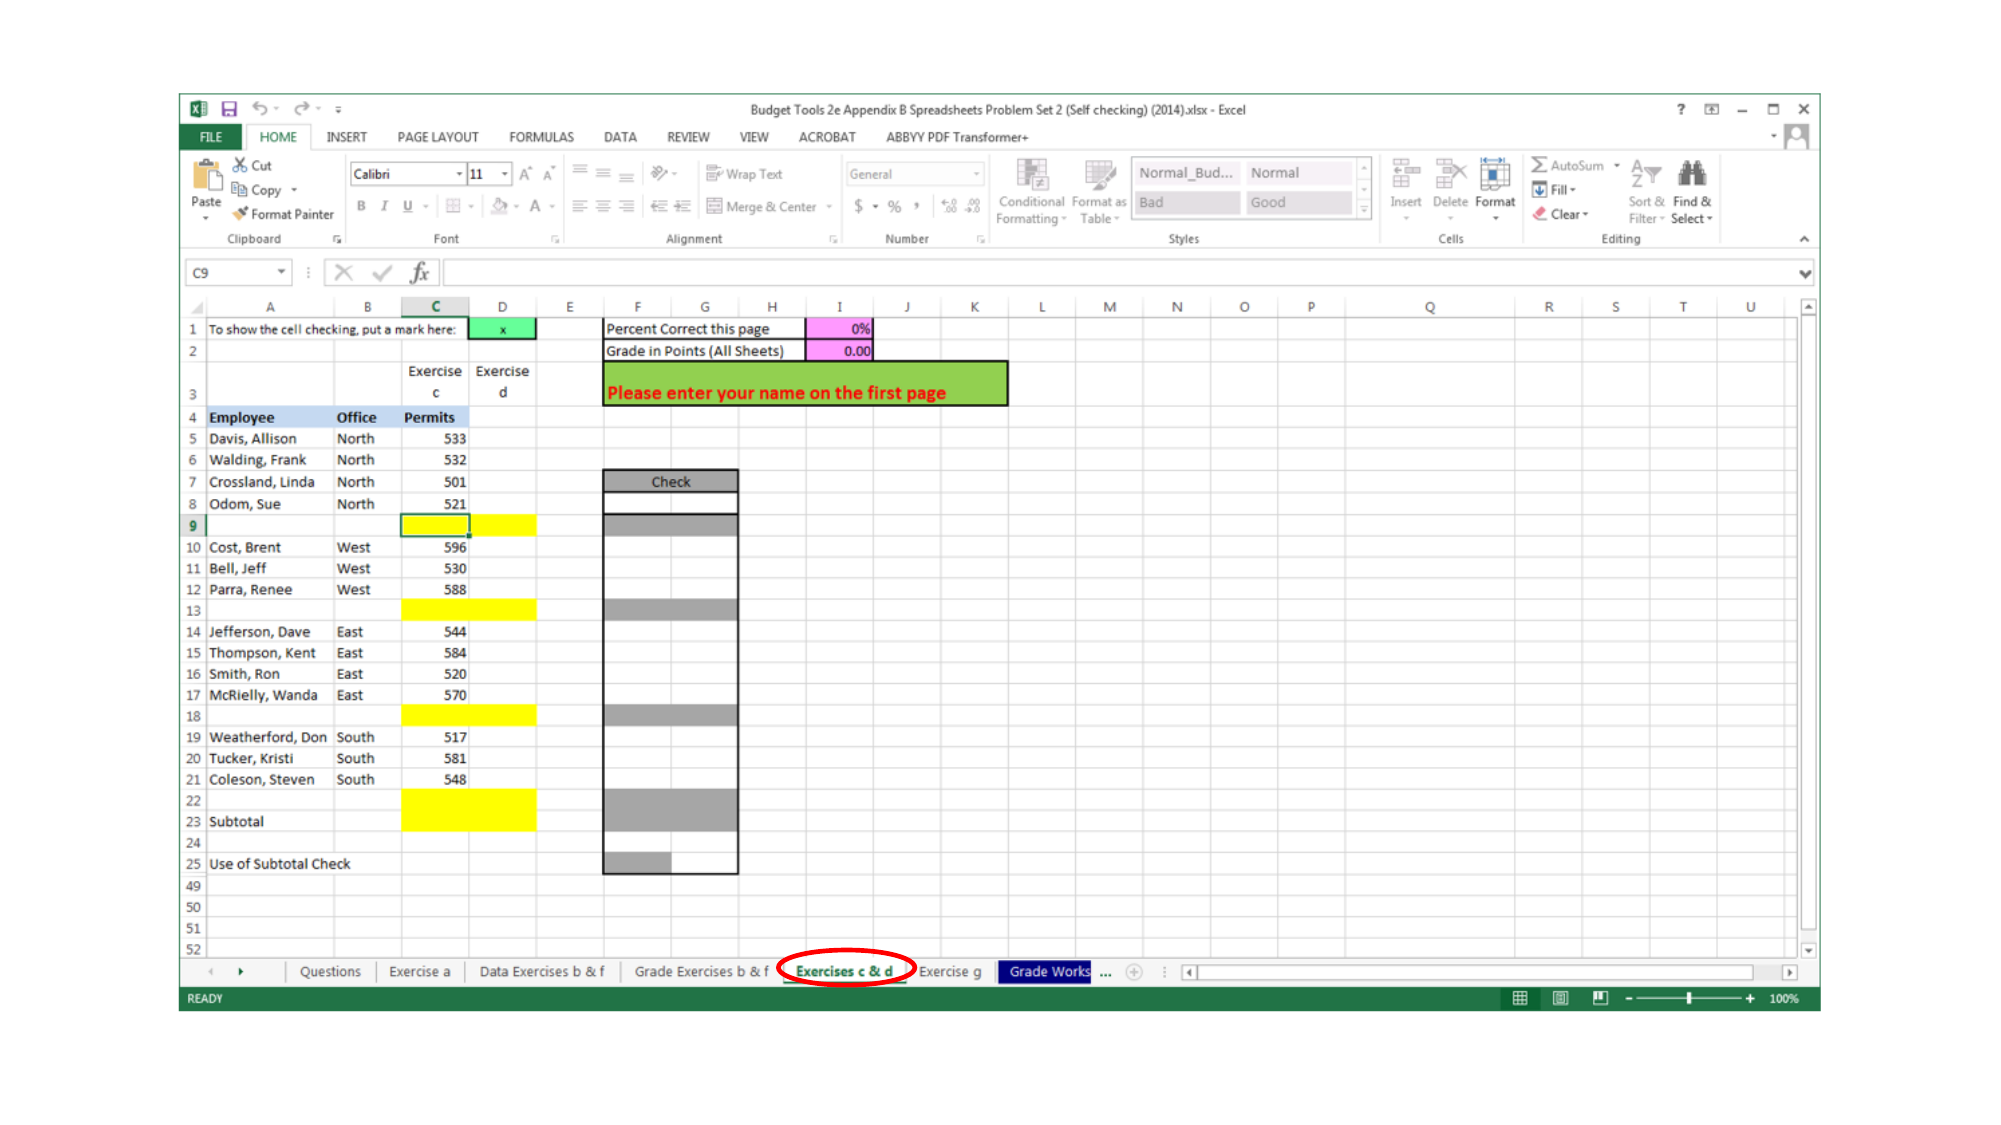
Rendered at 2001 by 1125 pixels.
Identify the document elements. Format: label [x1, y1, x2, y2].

list [175, 88, 1825, 1014]
